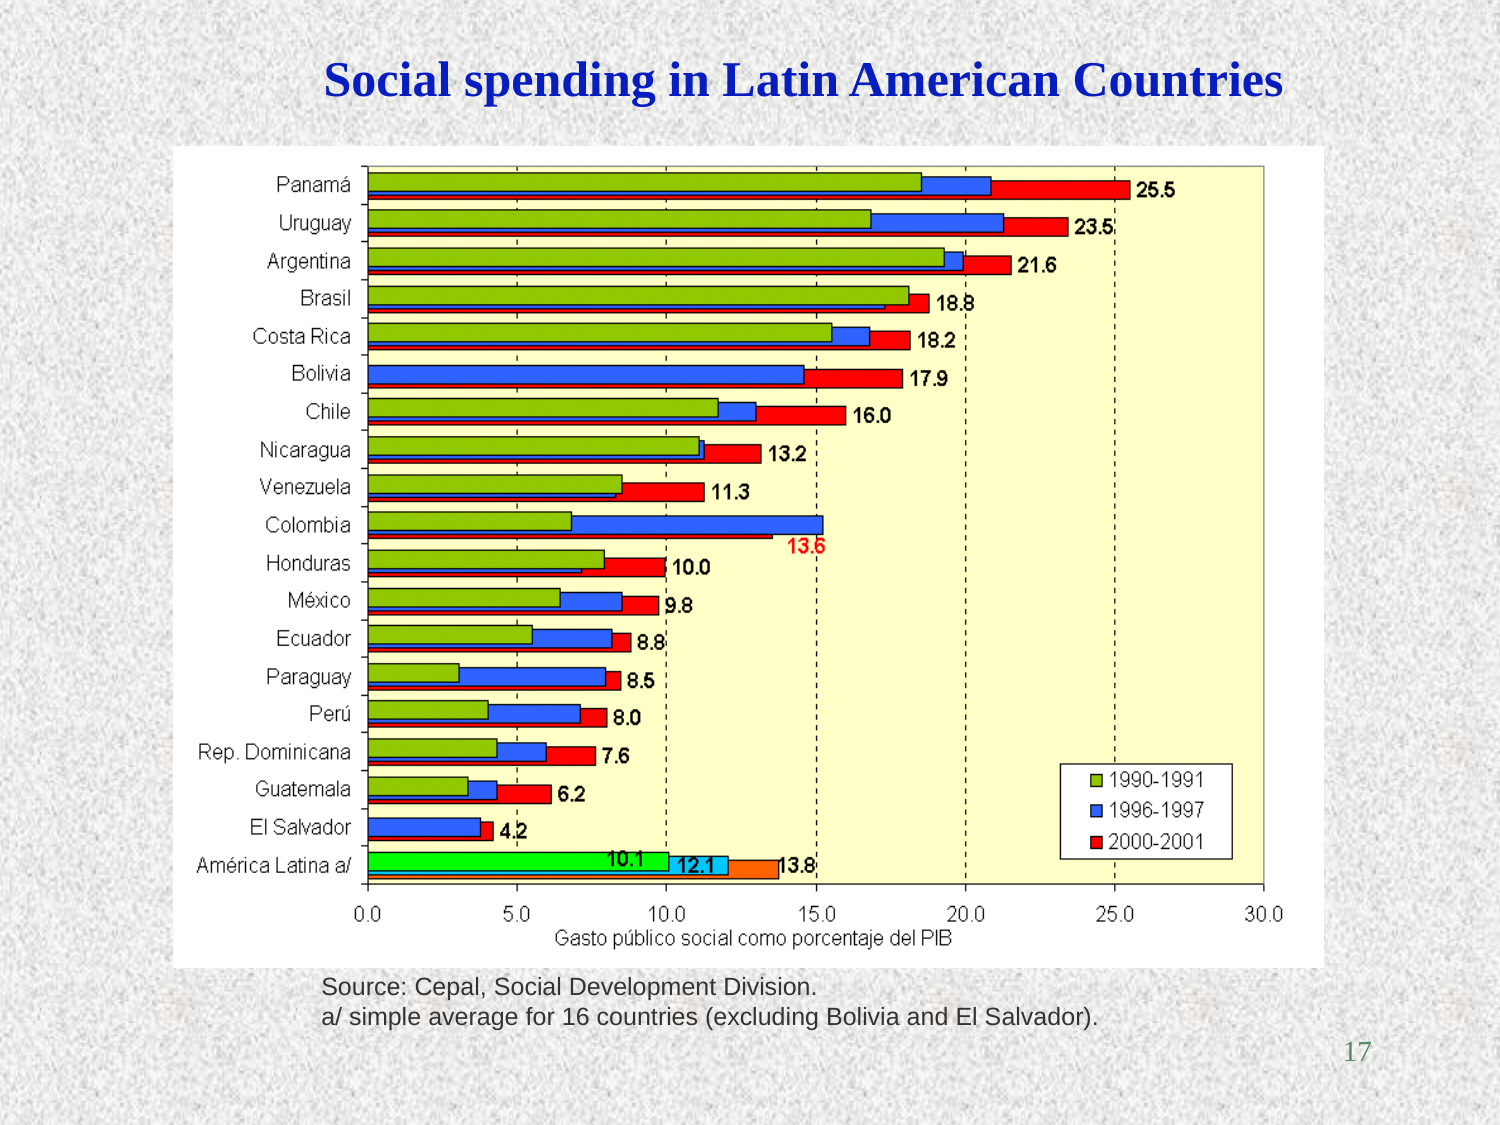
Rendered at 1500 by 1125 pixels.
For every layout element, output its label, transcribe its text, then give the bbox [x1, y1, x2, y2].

slide_number 17 [1074, 1024, 1388, 1101]
text_box Social spending in Latin American Countries [281, 38, 1327, 114]
text_box Source: Cepal, Social Development Division. a/ simple average for 16 countries (excluding Bolivia and El Salvador). [306, 976, 1116, 1038]
picture [0, 0, 1500, 1125]
